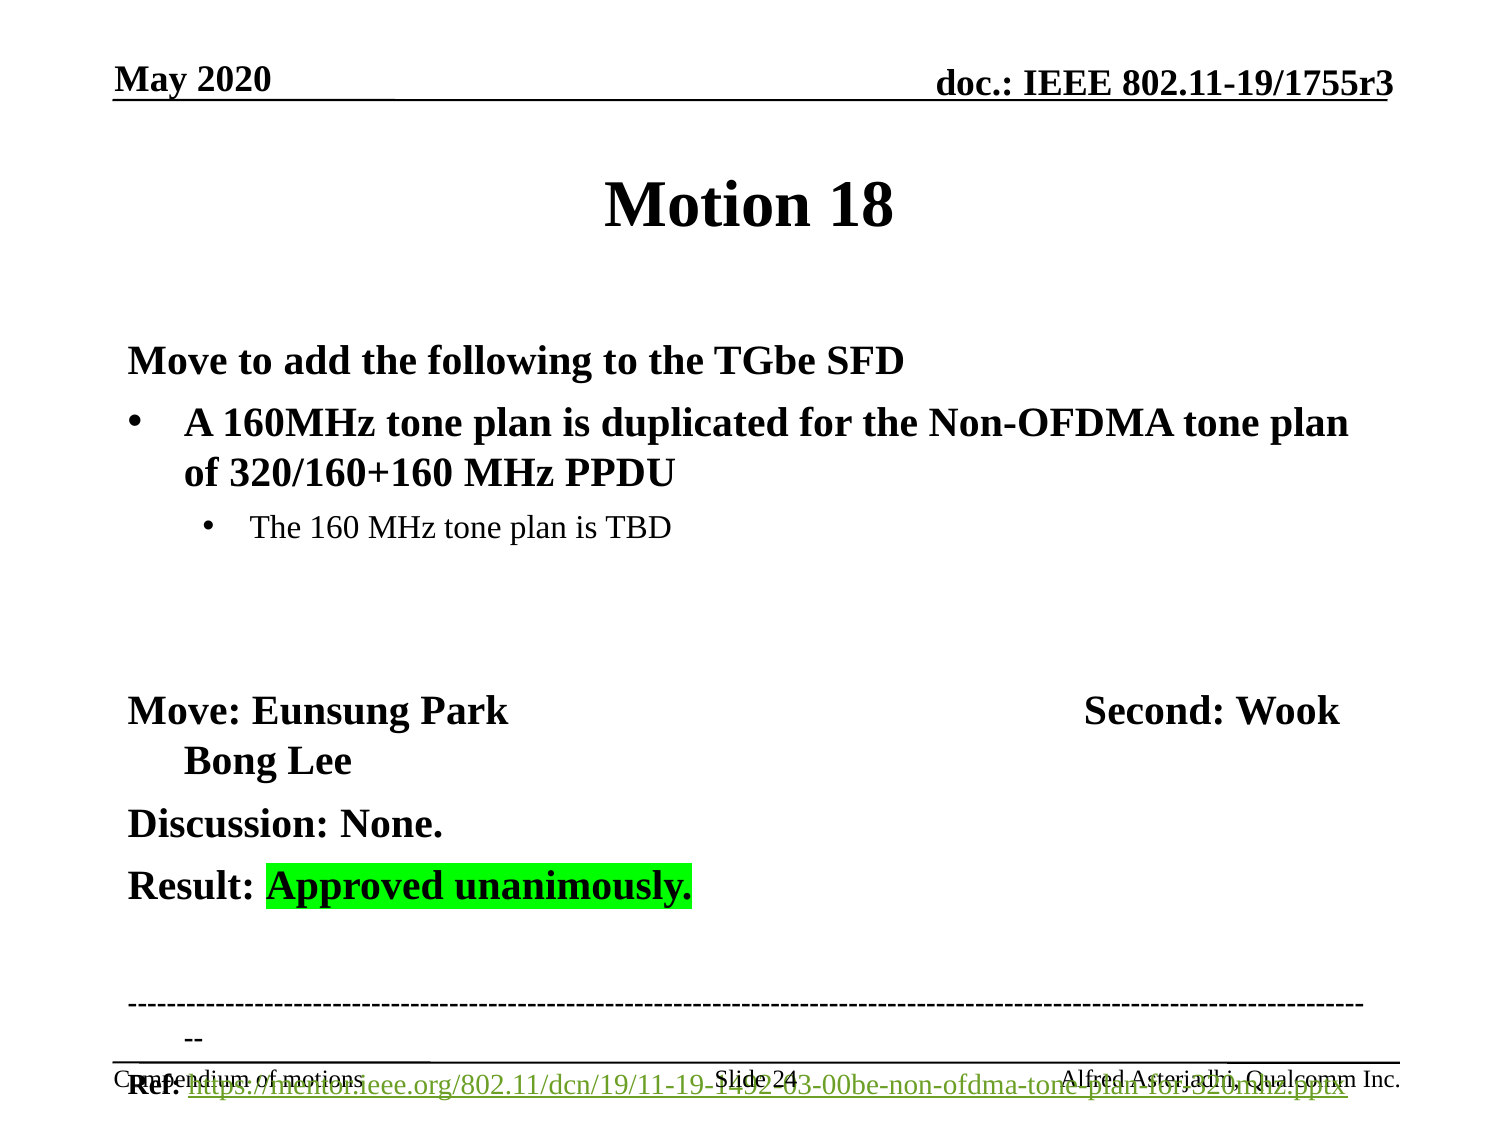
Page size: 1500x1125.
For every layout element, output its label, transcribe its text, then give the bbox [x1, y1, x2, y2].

slide_number Slide 24 [712, 1061, 800, 1123]
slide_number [114, 54, 423, 100]
footer Alfred Asterjadhi, Qualcomm Inc. [878, 1061, 1402, 1093]
title Motion 18 [112, 112, 1388, 288]
list Move to add the following to the TGbe SFD A 160MHz tone plan is duplicated for the Non-OFDMA tone plan of 320/160+160 MHz PPDU The 160 MHz tone plan is TBD Move: Eunsung Park Second: Wook Bong Lee Discussion: None. Result: Approved unanimously. --------------------------------------------------------------------------------------------------------------------------------- Ref: https://mentor.ieee.org/802.11/dcn/19/11-19-1492-03-00be-non-ofdma-tone-plan-for-320mhz.pptx [112, 324, 1388, 1063]
